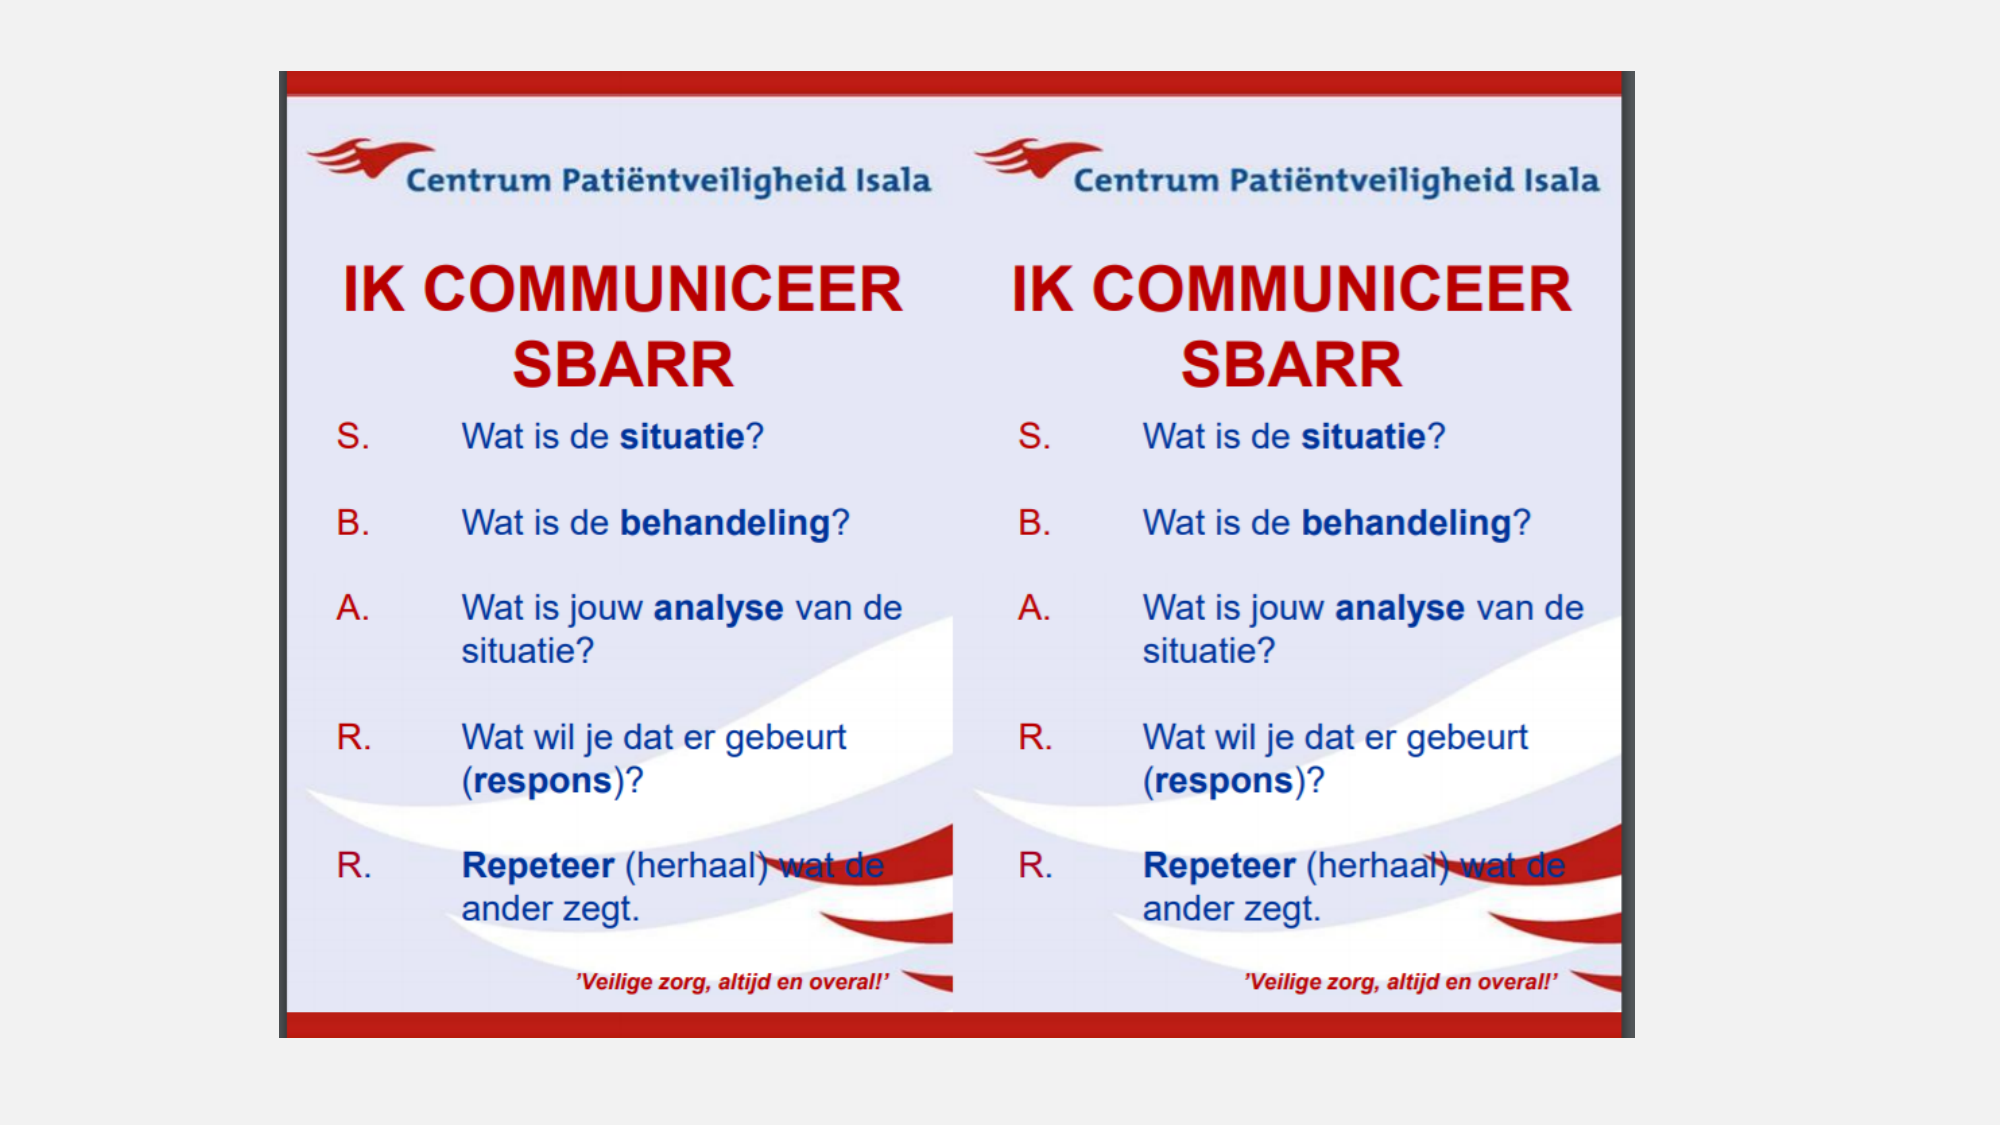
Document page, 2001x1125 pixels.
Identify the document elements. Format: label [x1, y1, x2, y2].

picture [279, 71, 1635, 1038]
